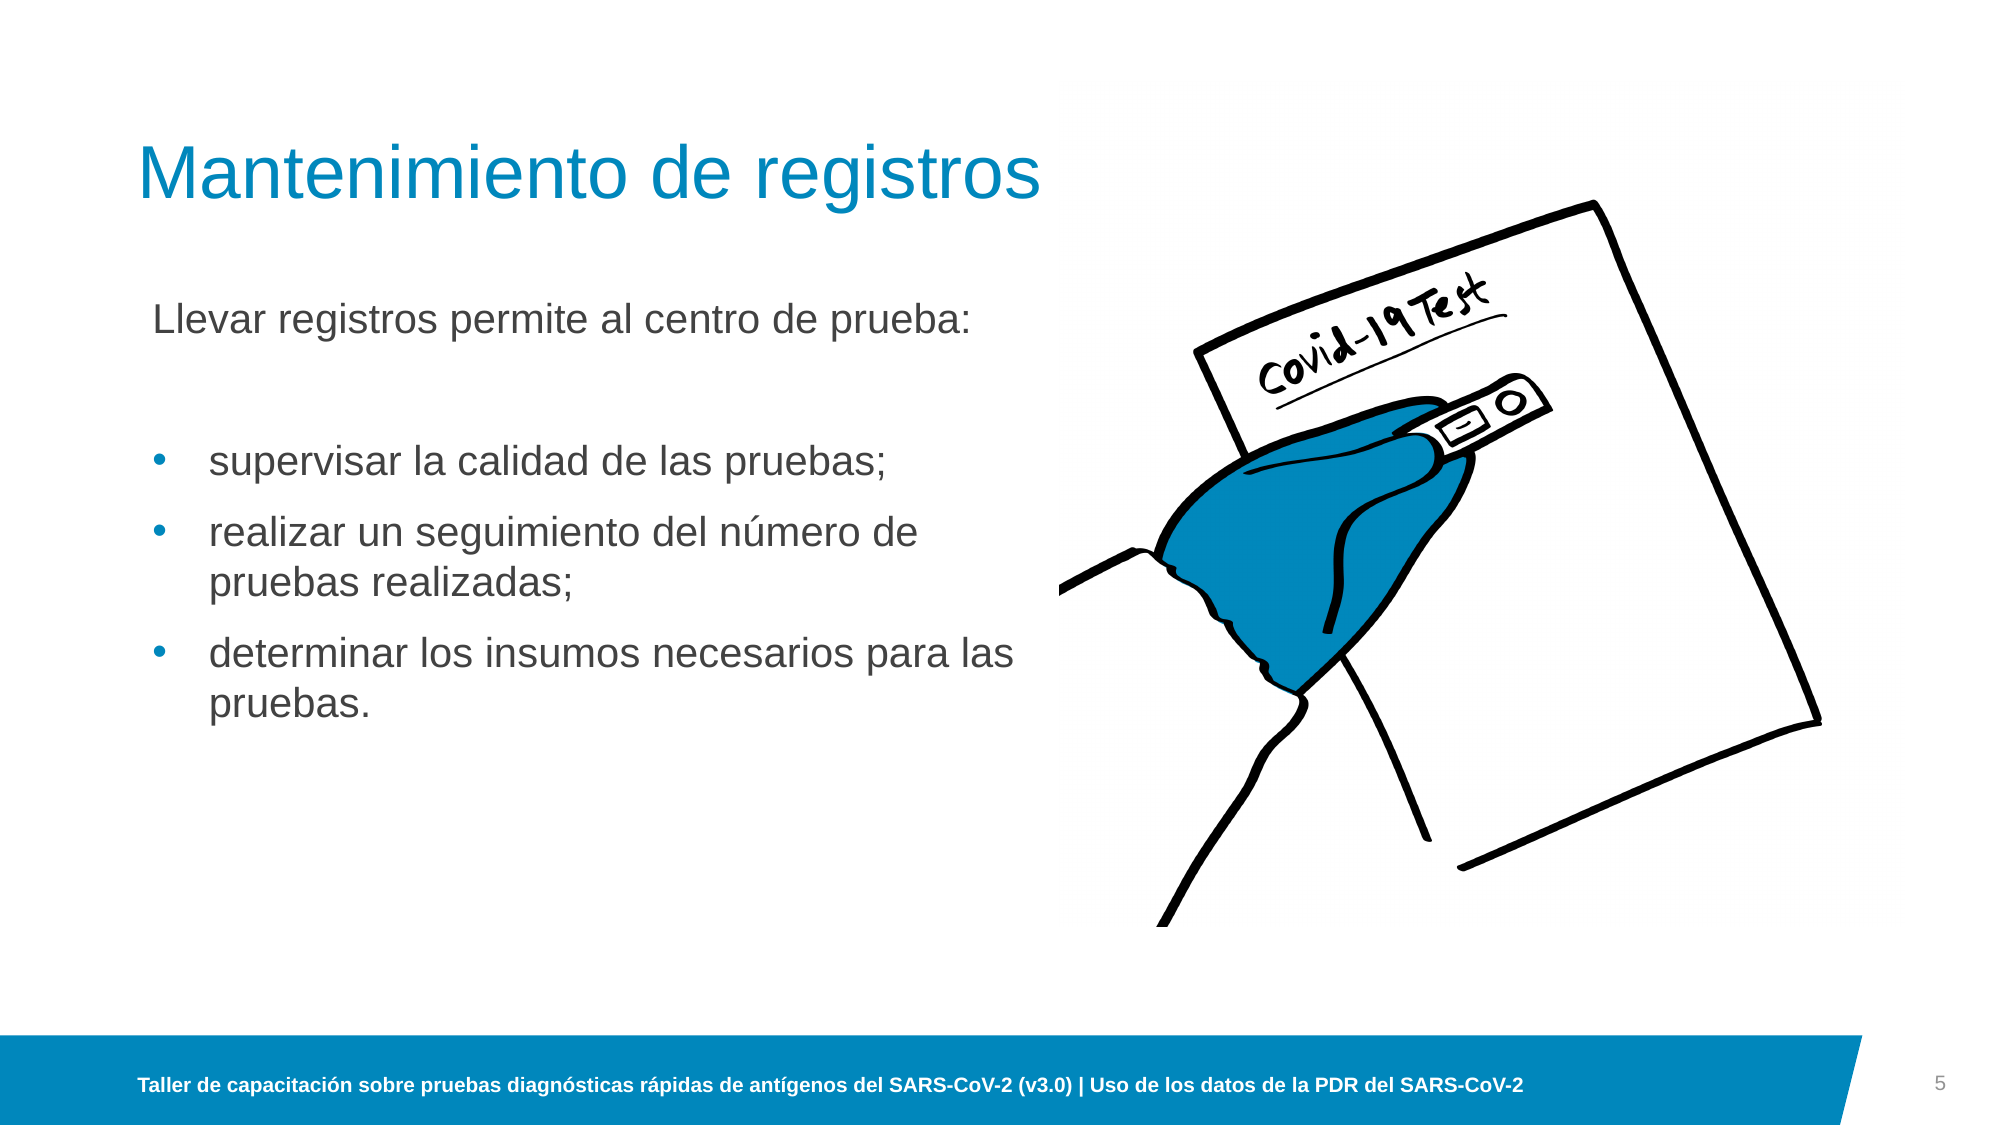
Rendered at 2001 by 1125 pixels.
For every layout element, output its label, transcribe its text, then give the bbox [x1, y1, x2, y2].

list Llevar registros permite al centro de prueba: supervisar la calidad de las pruebas; realizar un seguimiento del número de pruebas realizadas; determinar los insumos necesarios para las pruebas. [137, 284, 1060, 1014]
title Mantenimiento de registros [137, 59, 1863, 215]
slide_number 5 [1862, 1035, 1947, 1125]
picture [1059, 81, 1905, 927]
footer Taller de capacitación sobre pruebas diagnósticas rápidas de antígenos del SARS-CoV-2 (v3.0) | Uso de los datos de la PDR del SARS-CoV-2 [137, 1042, 1662, 1125]
